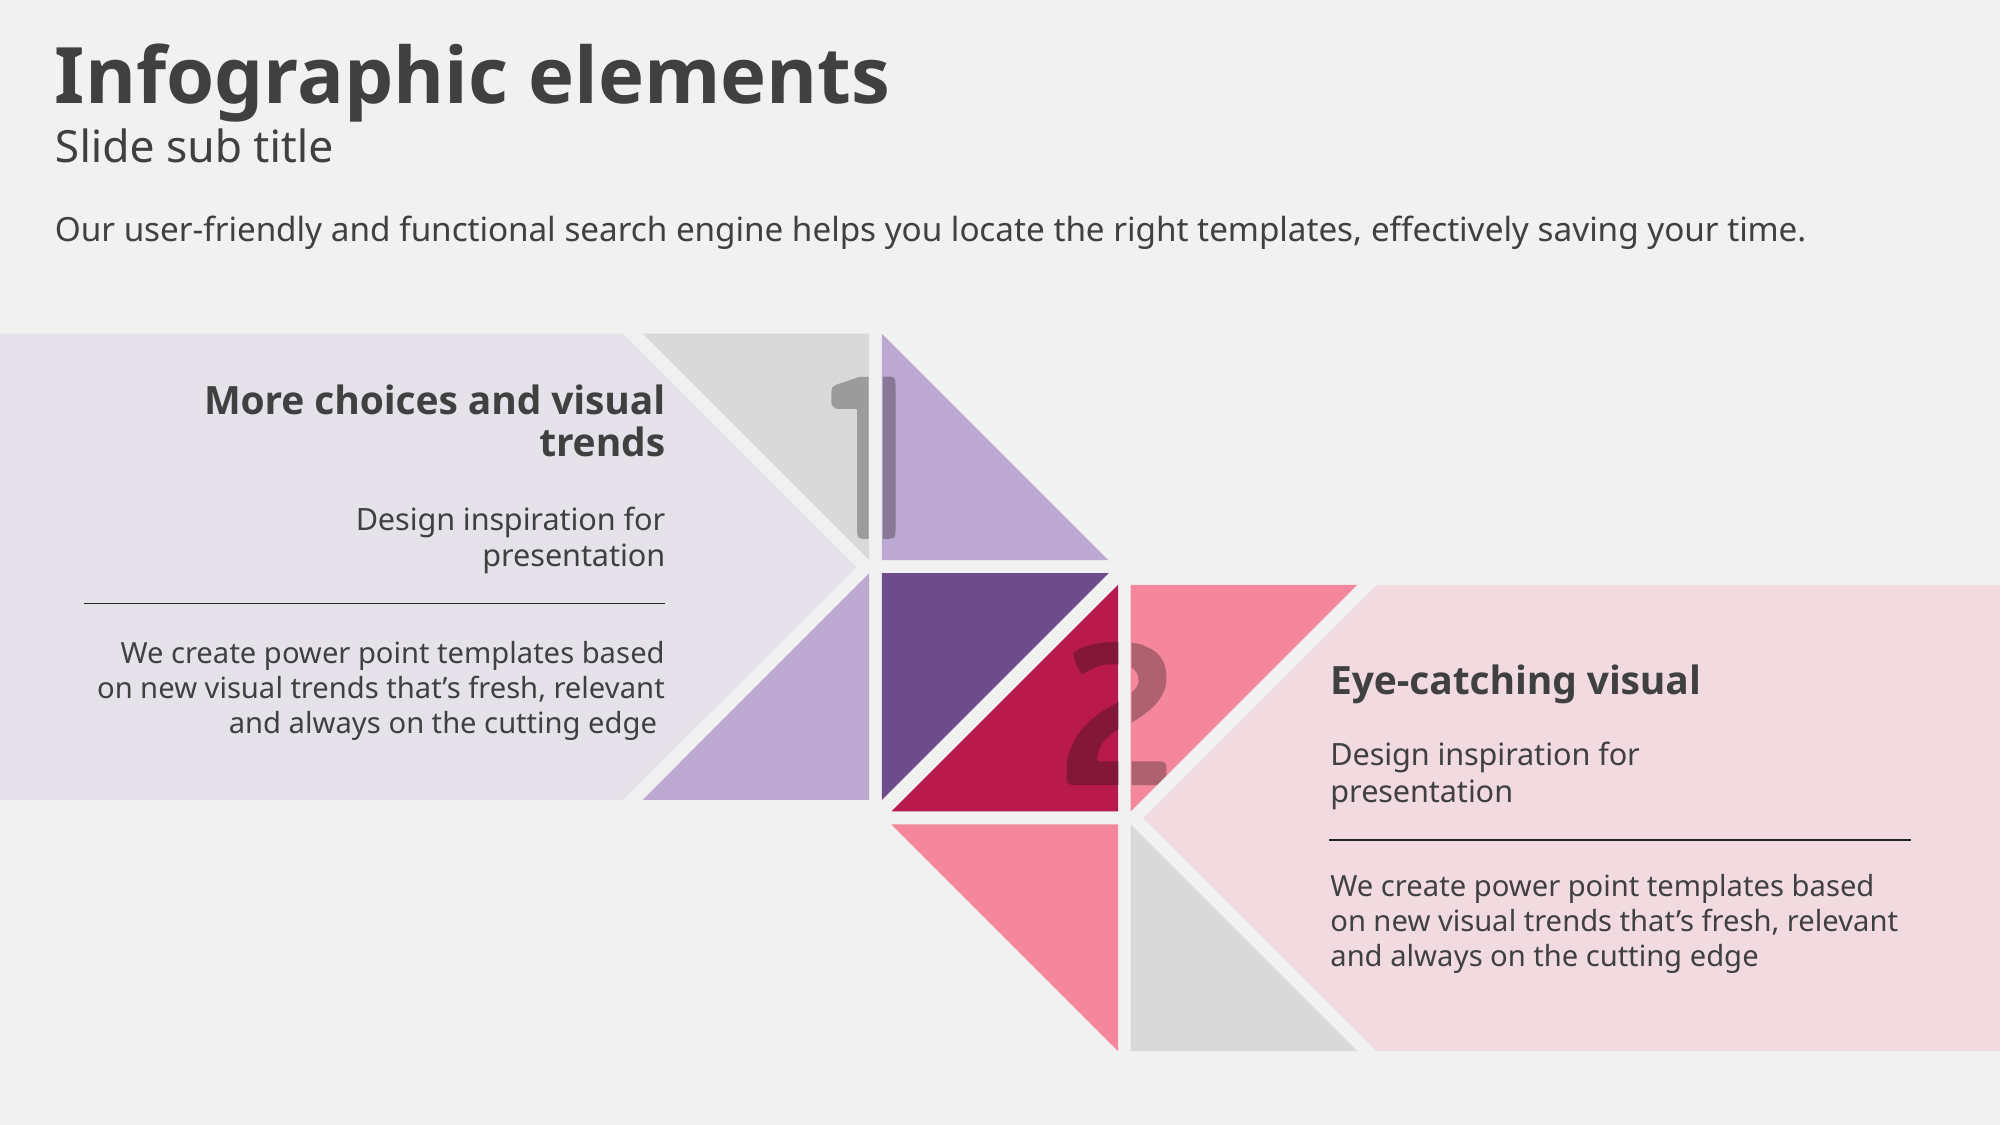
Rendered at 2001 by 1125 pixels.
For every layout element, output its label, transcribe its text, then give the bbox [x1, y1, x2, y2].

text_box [831, 376, 897, 540]
text_box [1363, 584, 2000, 1052]
text_box [0, 333, 637, 800]
list Slide sub title [55, 117, 1882, 181]
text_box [890, 584, 1358, 1052]
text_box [1131, 642, 1167, 786]
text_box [1363, 660, 1945, 973]
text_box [642, 333, 1109, 801]
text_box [1066, 641, 1119, 786]
text_box Our user-friendly and functional search engine helps you locate the right templates, effectively saving your time. [54, 207, 1899, 248]
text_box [83, 380, 637, 740]
list Infographic elements [55, 26, 1882, 117]
